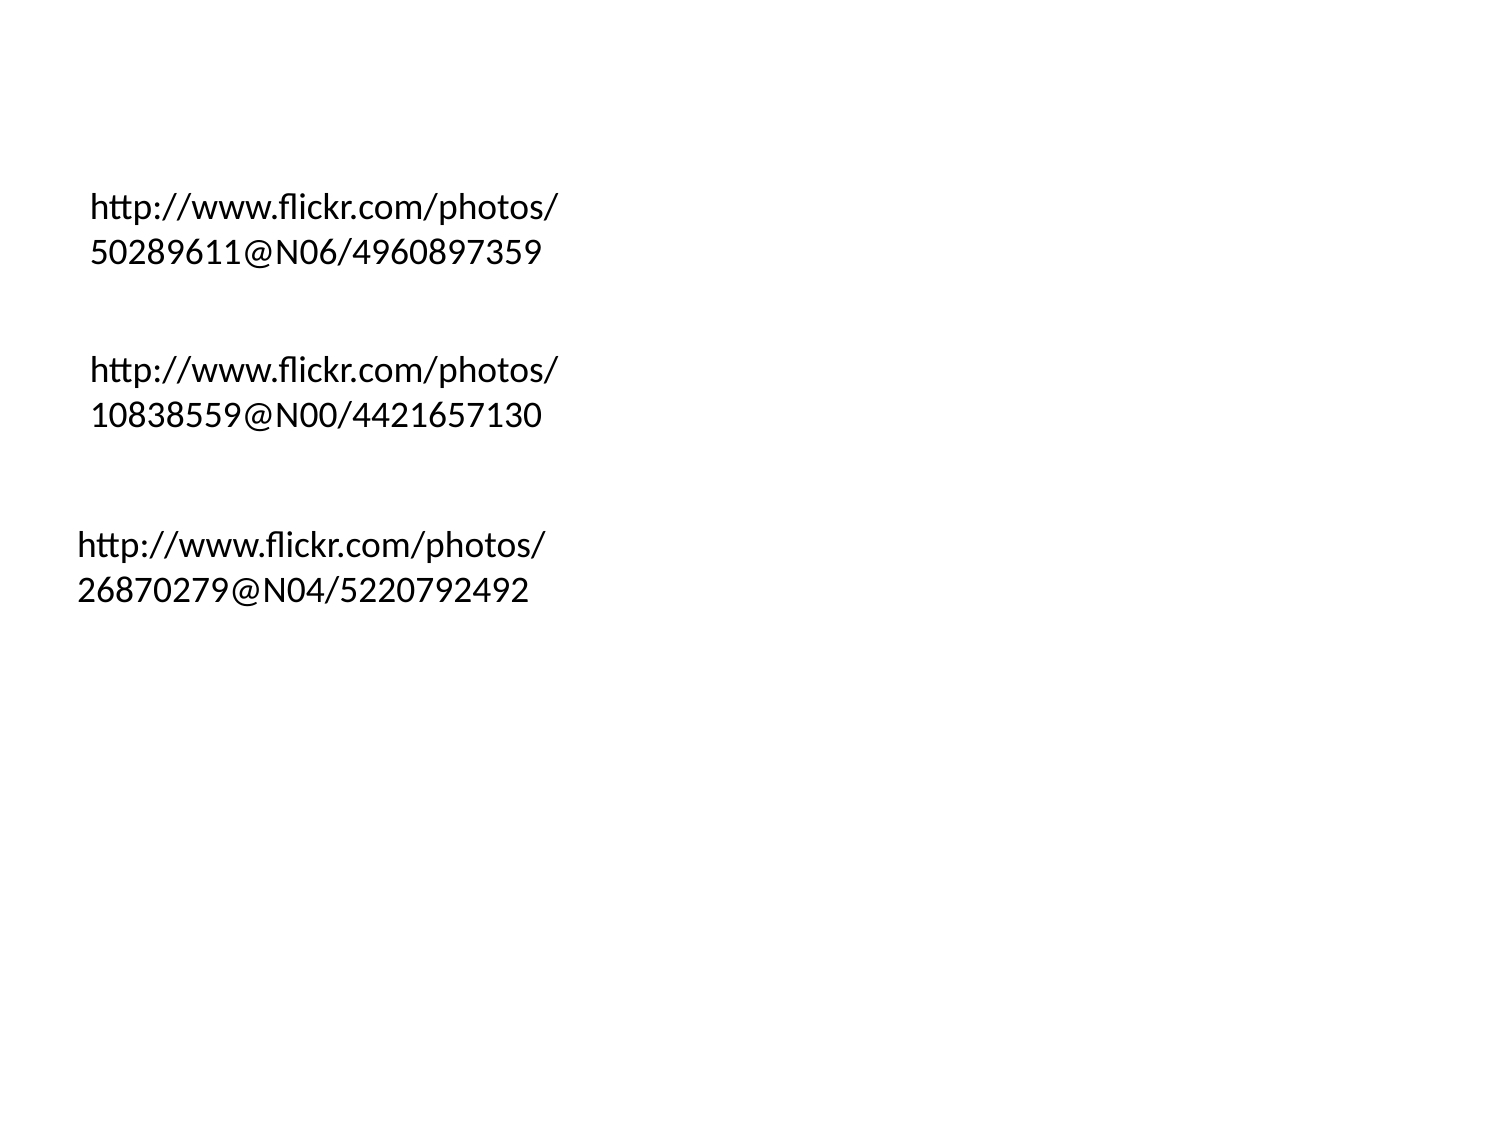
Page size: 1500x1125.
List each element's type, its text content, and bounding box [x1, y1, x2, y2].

text_box http://www.flickr.com/photos/10838559@N00/4421657130 [74, 337, 825, 443]
text_box http://www.flickr.com/photos/50289611@N06/4960897359 [74, 174, 825, 280]
text_box http://www.flickr.com/photos/26870279@N04/5220792492 [62, 512, 813, 618]
